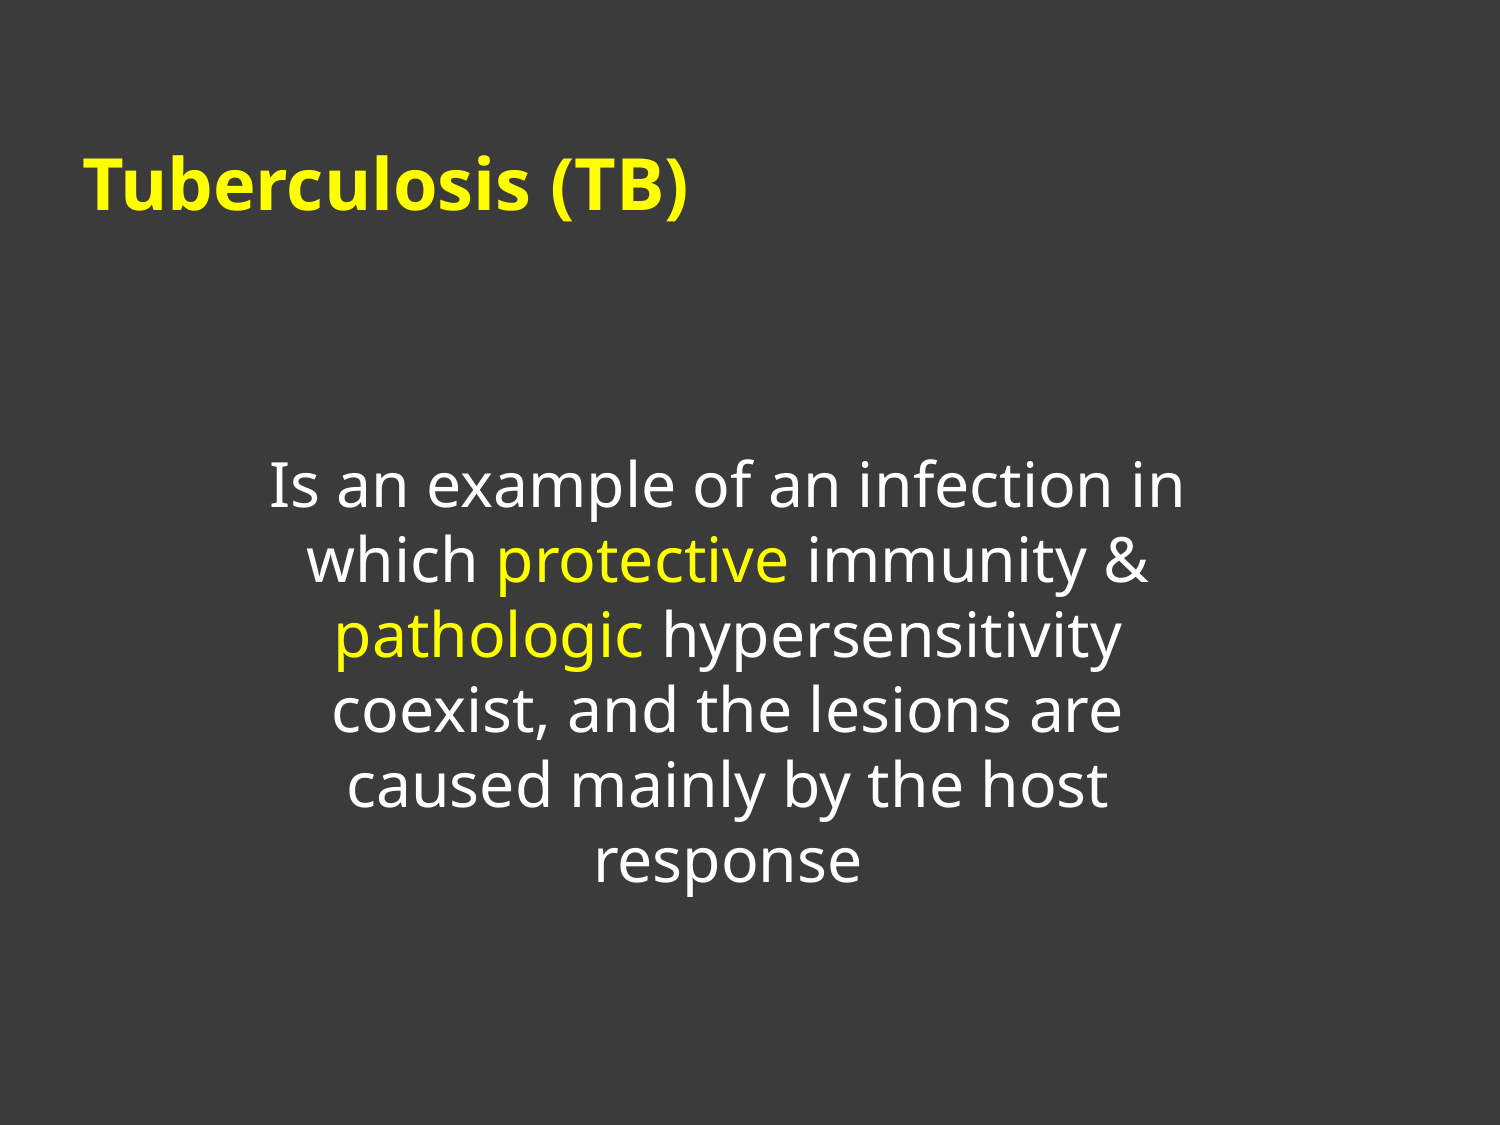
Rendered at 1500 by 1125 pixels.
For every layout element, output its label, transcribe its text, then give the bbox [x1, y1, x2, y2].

title Tuberculosis (TB) [75, 45, 1300, 233]
list Is an example of an infection in which protective immunity & pathologic hypersensitivity coexist, and the lesions are caused mainly by the host response [137, 262, 1250, 1005]
